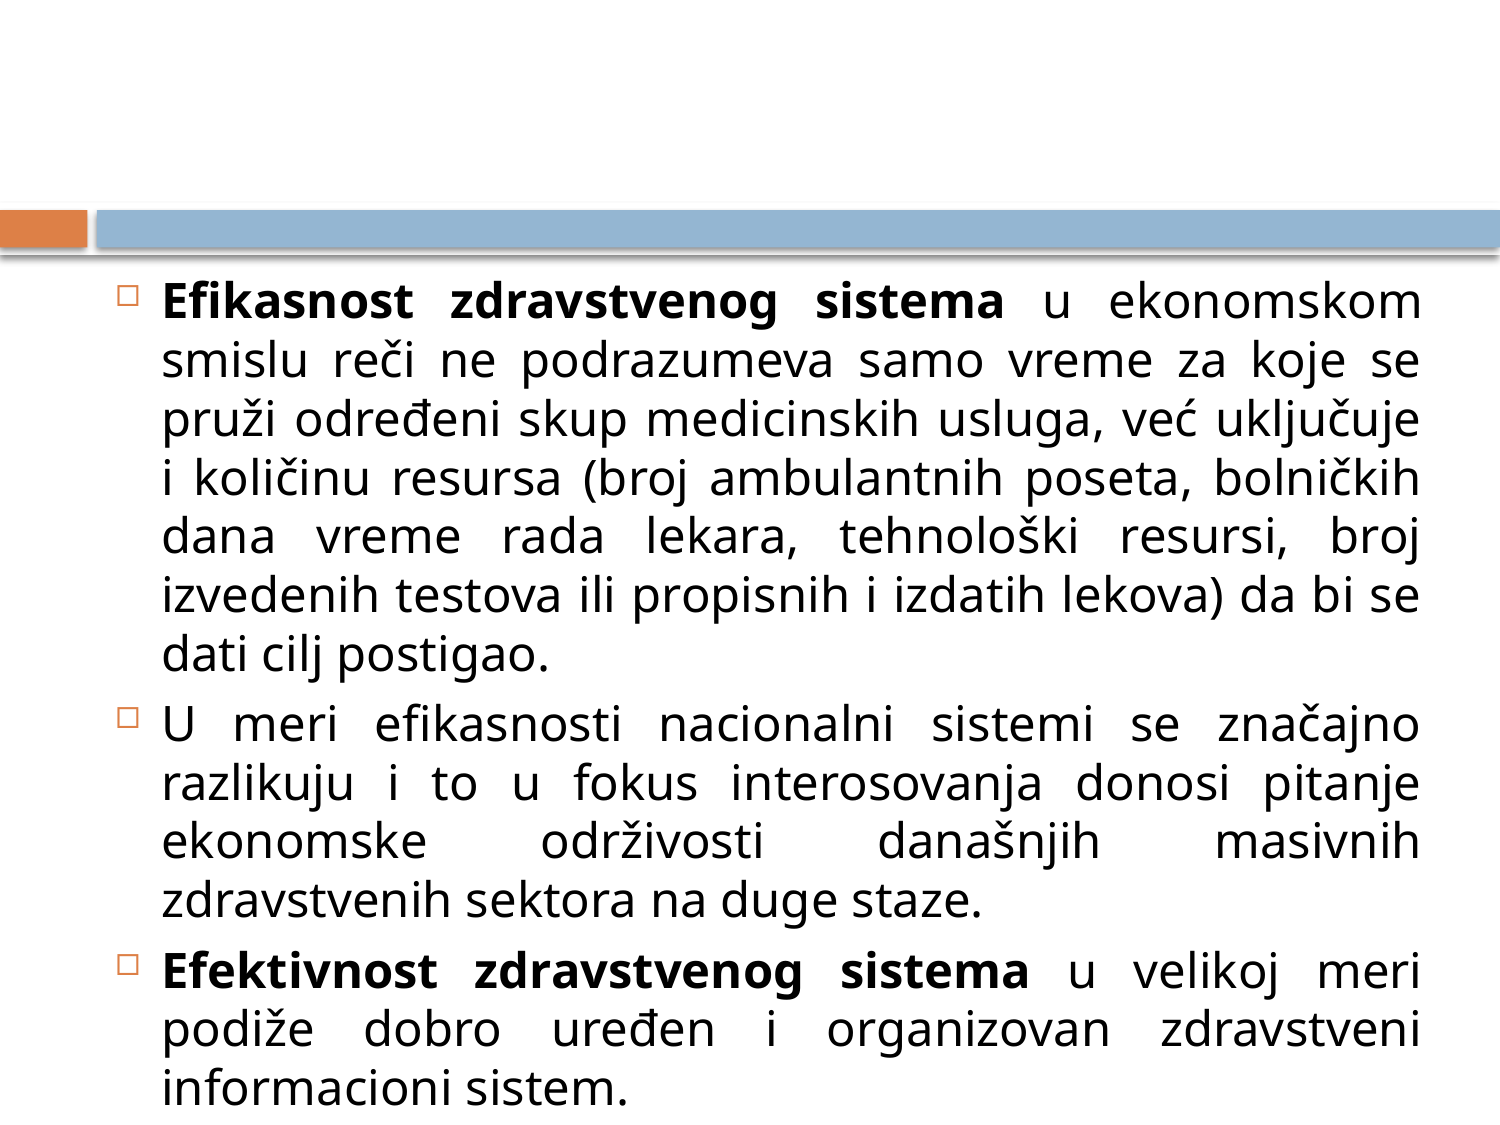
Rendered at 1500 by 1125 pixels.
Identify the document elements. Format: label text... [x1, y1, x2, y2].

list Efikasnost zdravstvenog sistema u ekonomskom smislu reči ne podrazumeva samo vreme za koje se pruži određeni skup medicinskih usluga, već uključuje i količinu resursa (broj ambulantnih poseta, bolničkih dana vreme rada lekara, tehnološki resursi, broj izvedenih testova ili propisnih i izdatih lekova) da bi se dati cilj postigao. U meri efikasnosti nacionalni sistemi se značajno razlikuju i to u fokus interosovanja donosi pitanje ekonomske održivosti današnjih masivnih zdravstvenih sektora na duge staze. Efektivnost zdravstvenog sistema u velikoj meri podiže dobro uređen i organizovan zdravstveni informacioni sistem. [100, 262, 1438, 1125]
